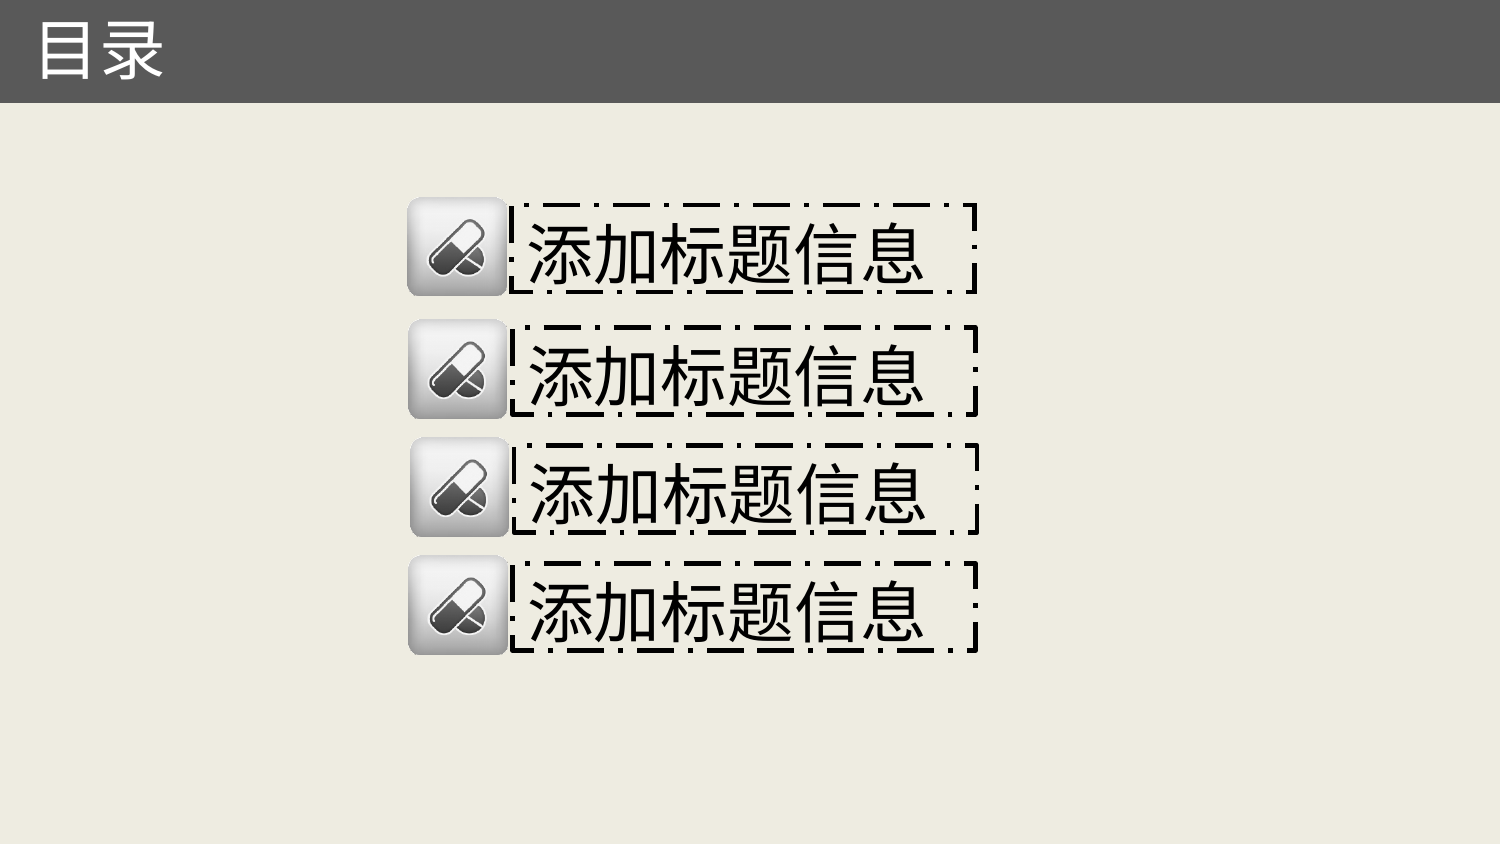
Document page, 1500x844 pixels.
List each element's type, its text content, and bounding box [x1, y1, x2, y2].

list 添加标题信息 [510, 325, 978, 417]
picture [408, 555, 508, 655]
list 目录 [17, 0, 951, 103]
list 添加标题信息 [512, 443, 979, 535]
list 添加标题信息 [510, 561, 978, 653]
picture [407, 197, 507, 296]
picture [408, 319, 507, 419]
picture [410, 437, 509, 537]
list 添加标题信息 [509, 203, 977, 294]
